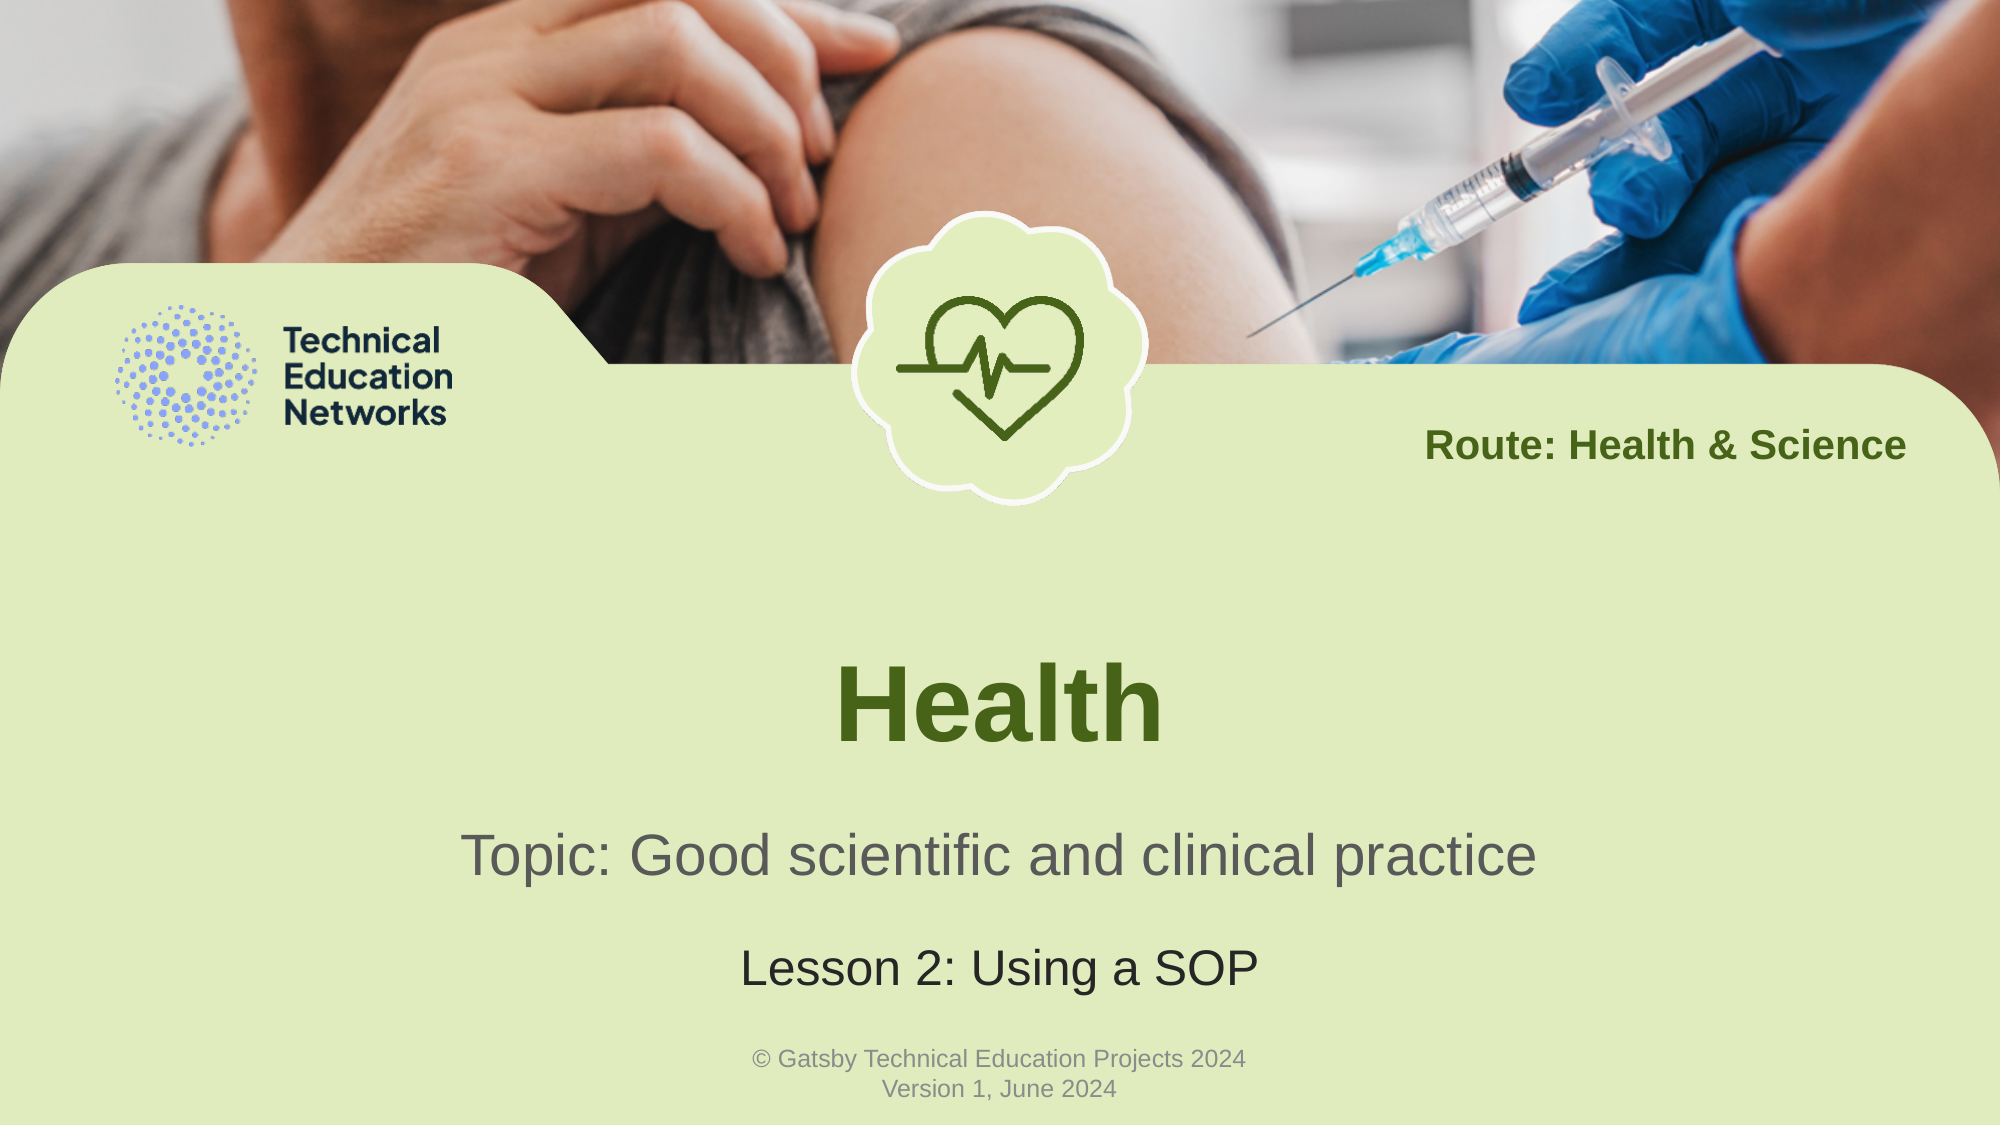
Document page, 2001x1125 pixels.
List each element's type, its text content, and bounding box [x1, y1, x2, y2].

picture [0, 0, 2000, 1125]
list Route: Health & Science [999, 406, 1923, 494]
list Lesson 2: Using a SOP [249, 922, 1750, 998]
title Health [249, 629, 1750, 773]
subtitle Topic: Good scientific and clinical practice [249, 804, 1750, 900]
